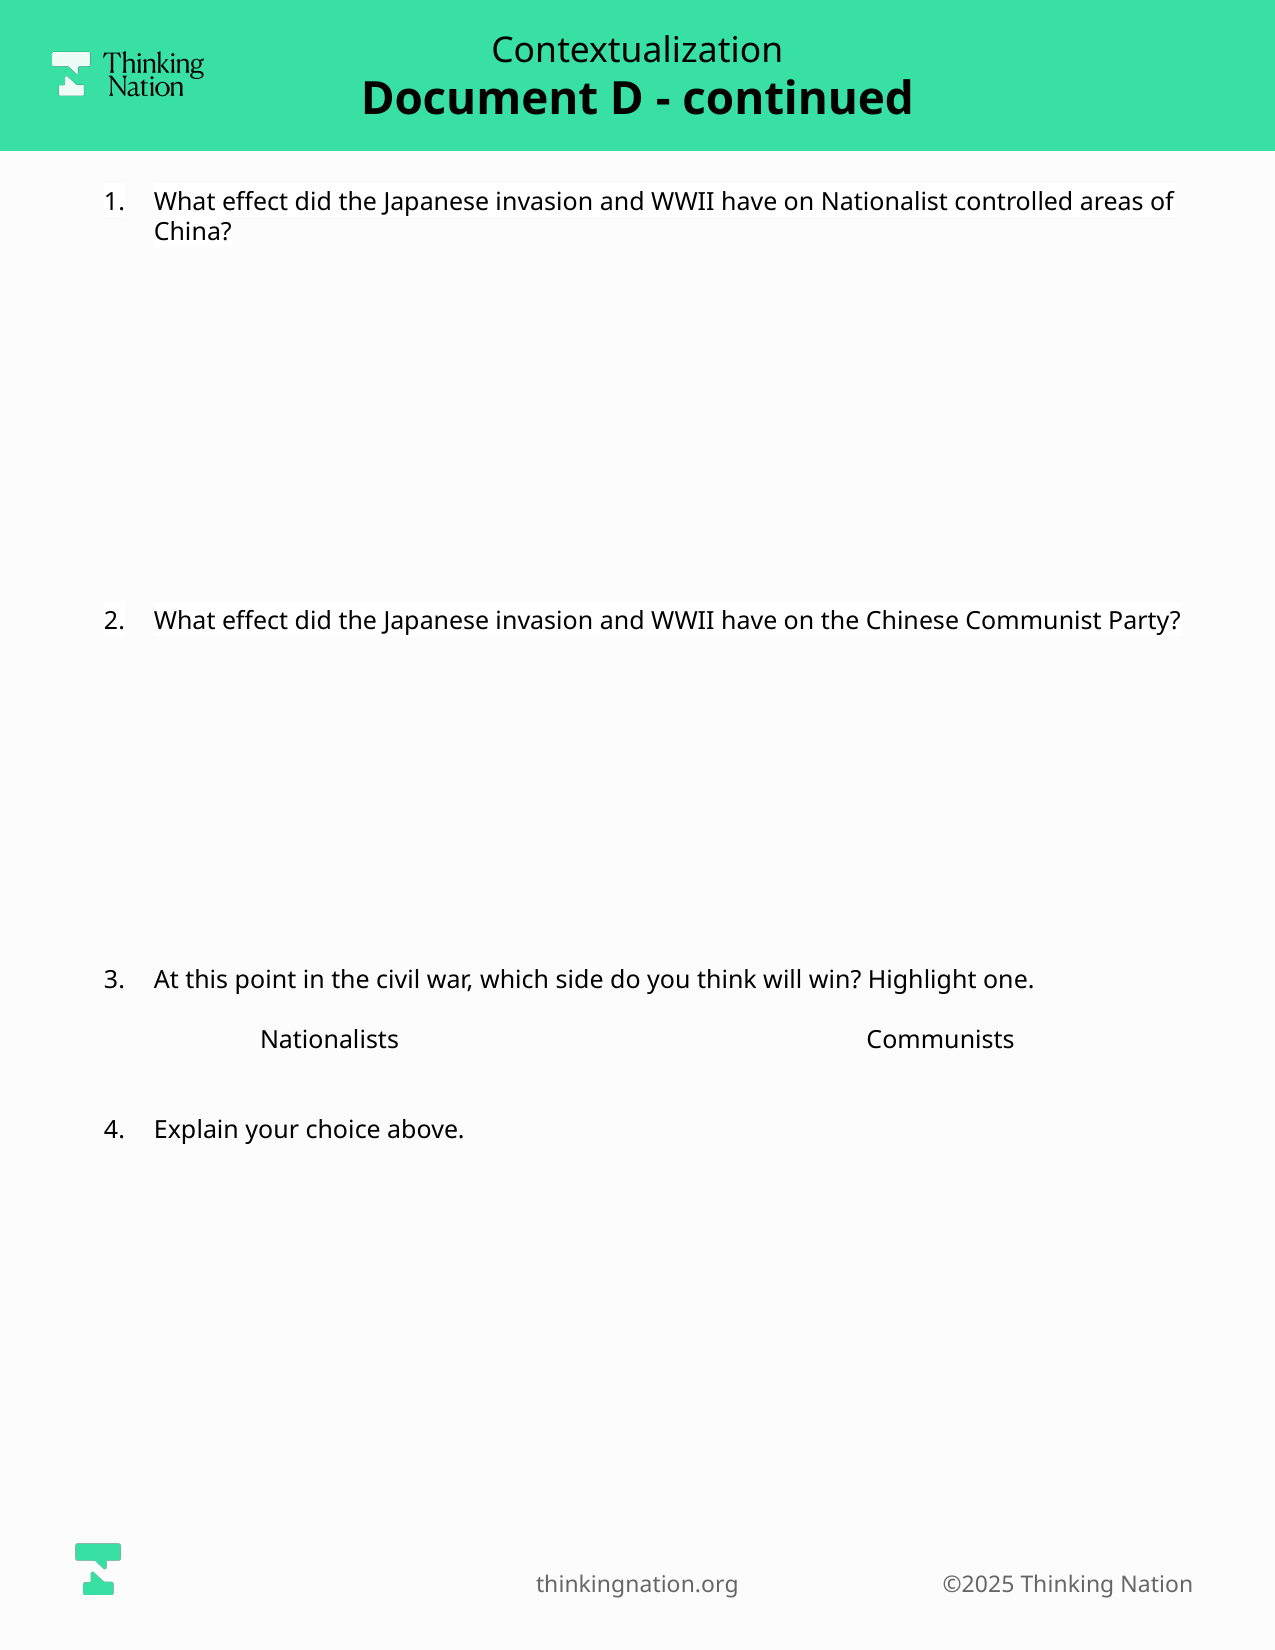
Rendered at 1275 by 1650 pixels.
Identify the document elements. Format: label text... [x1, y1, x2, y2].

picture [62, 1533, 134, 1605]
text_box What effect did the Japanese invasion and WWII have on Nationalist controlled areas of China? What effect did the Japanese invasion and WWII have on the Chinese Communist Party? At this point in the civil war, which side do you think will win? Highlight one. Nationalists Communists Explain your choice above. [64, 170, 1211, 1503]
picture [35, 37, 210, 110]
text_box Contextualization Document D - continued [0, 0, 1275, 151]
text_box ©2025 Thinking Nation [907, 1553, 1210, 1605]
text_box thinkingnation.org [486, 1553, 789, 1605]
